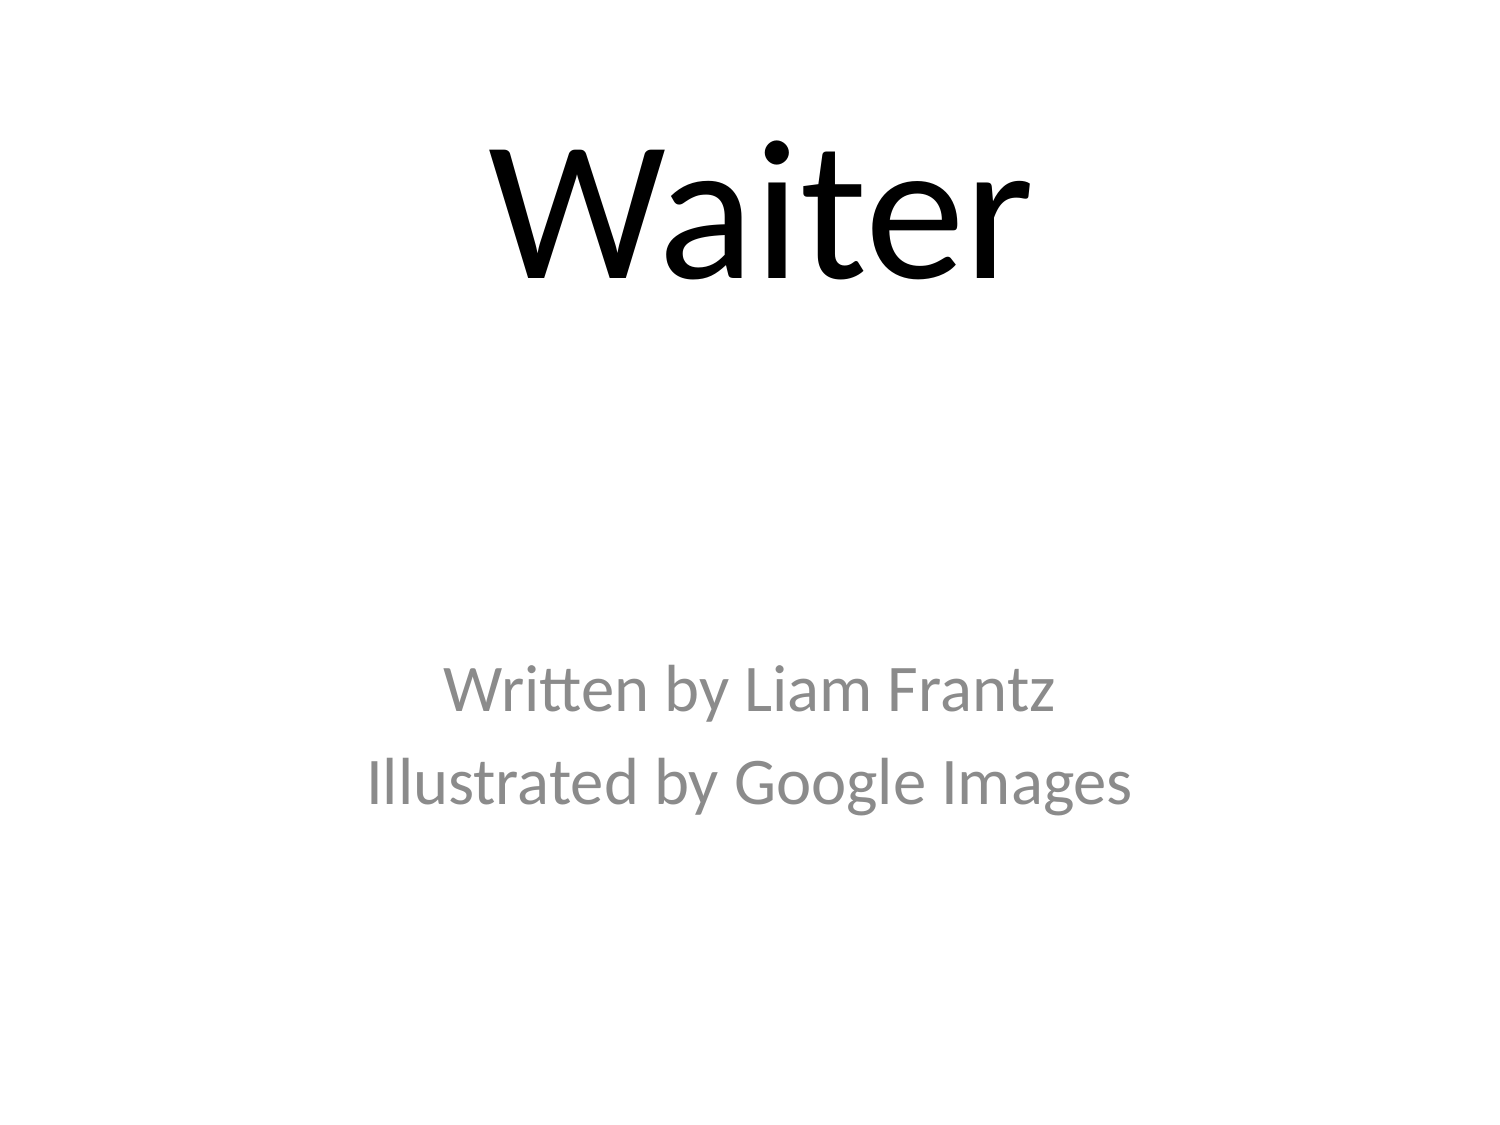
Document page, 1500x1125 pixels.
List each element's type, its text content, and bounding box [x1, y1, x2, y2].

subtitle Written by Liam Frantz Illustrated by Google Images [225, 637, 1275, 925]
title Waiter [123, 78, 1399, 320]
